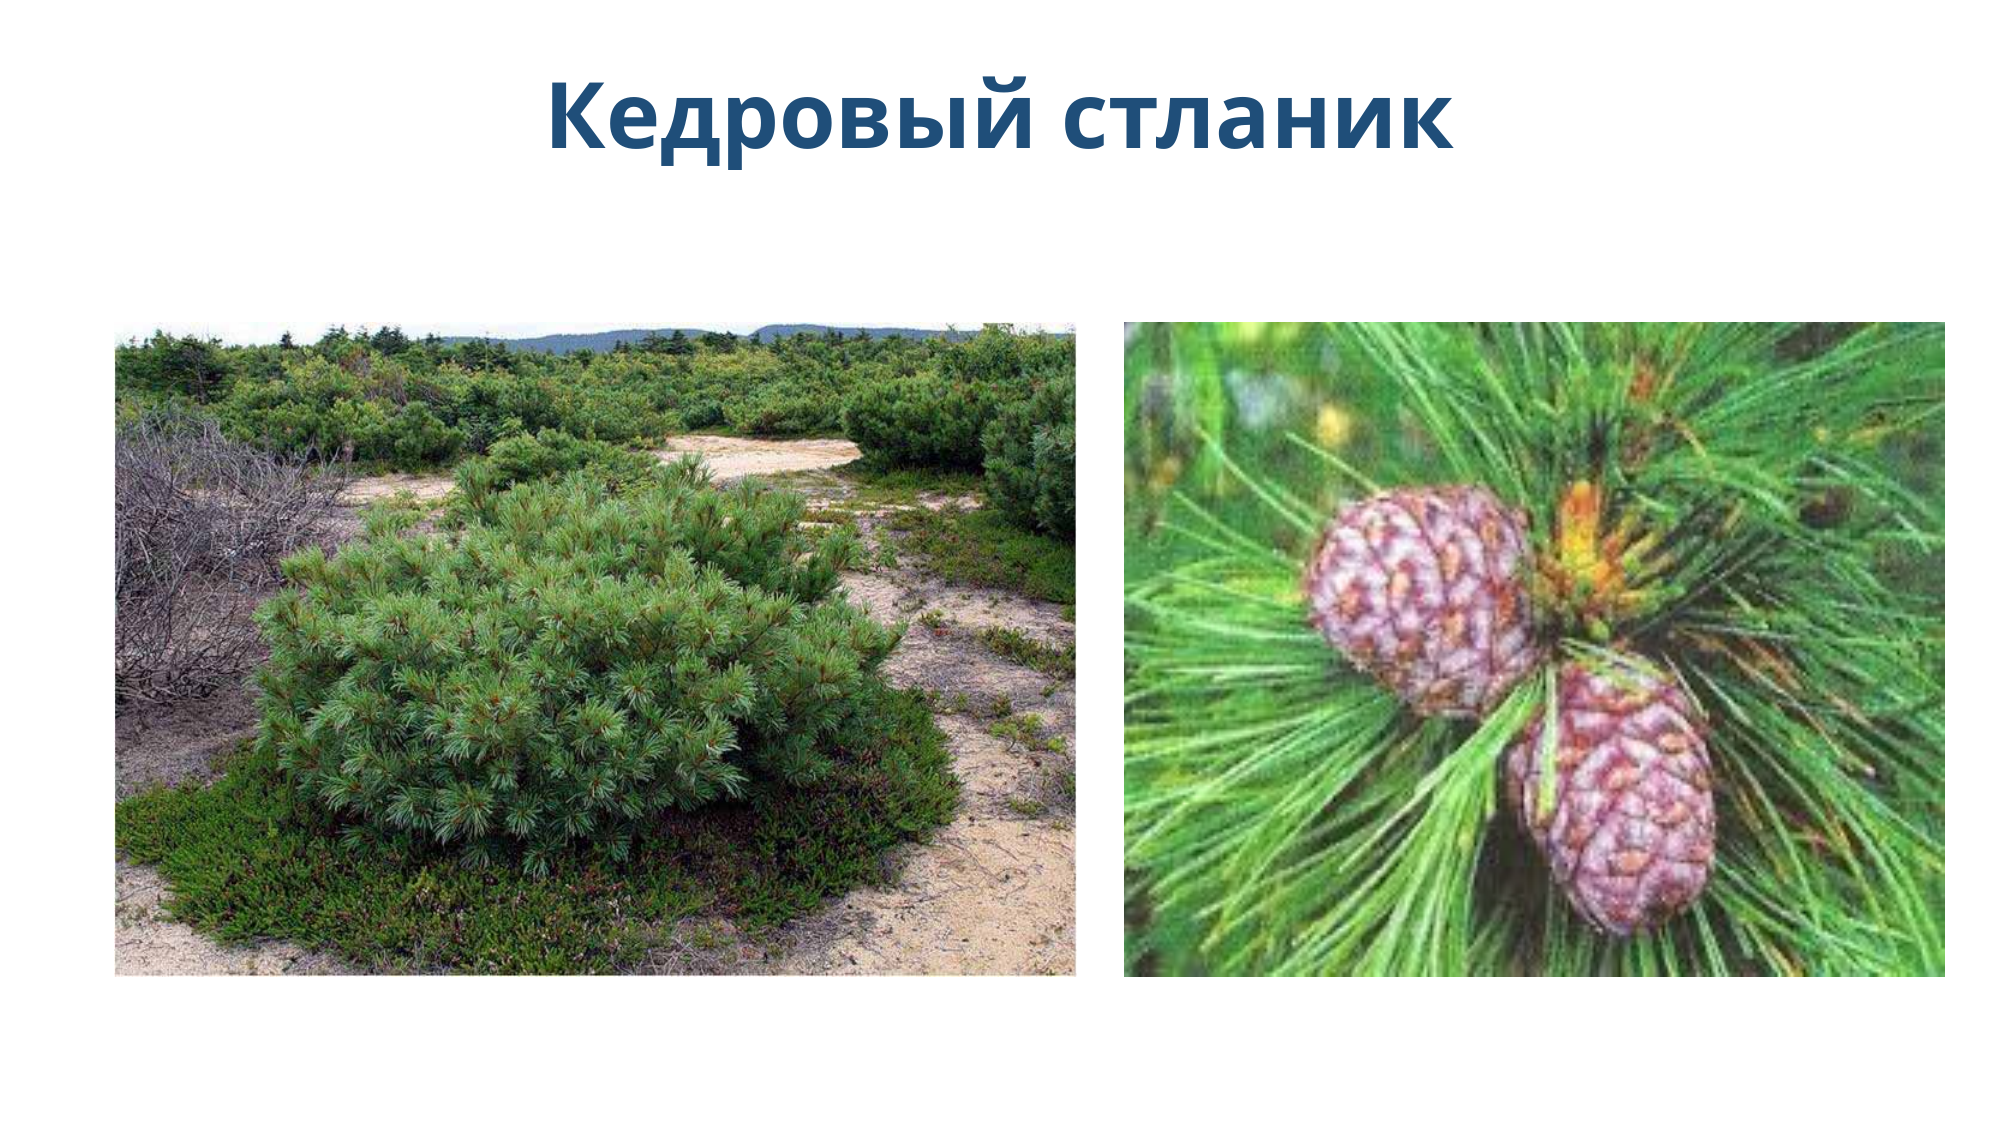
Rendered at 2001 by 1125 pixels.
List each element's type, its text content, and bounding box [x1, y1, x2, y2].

title Кедровый стланик [137, 59, 1863, 177]
picture [1124, 322, 1945, 978]
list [114, 322, 1077, 978]
